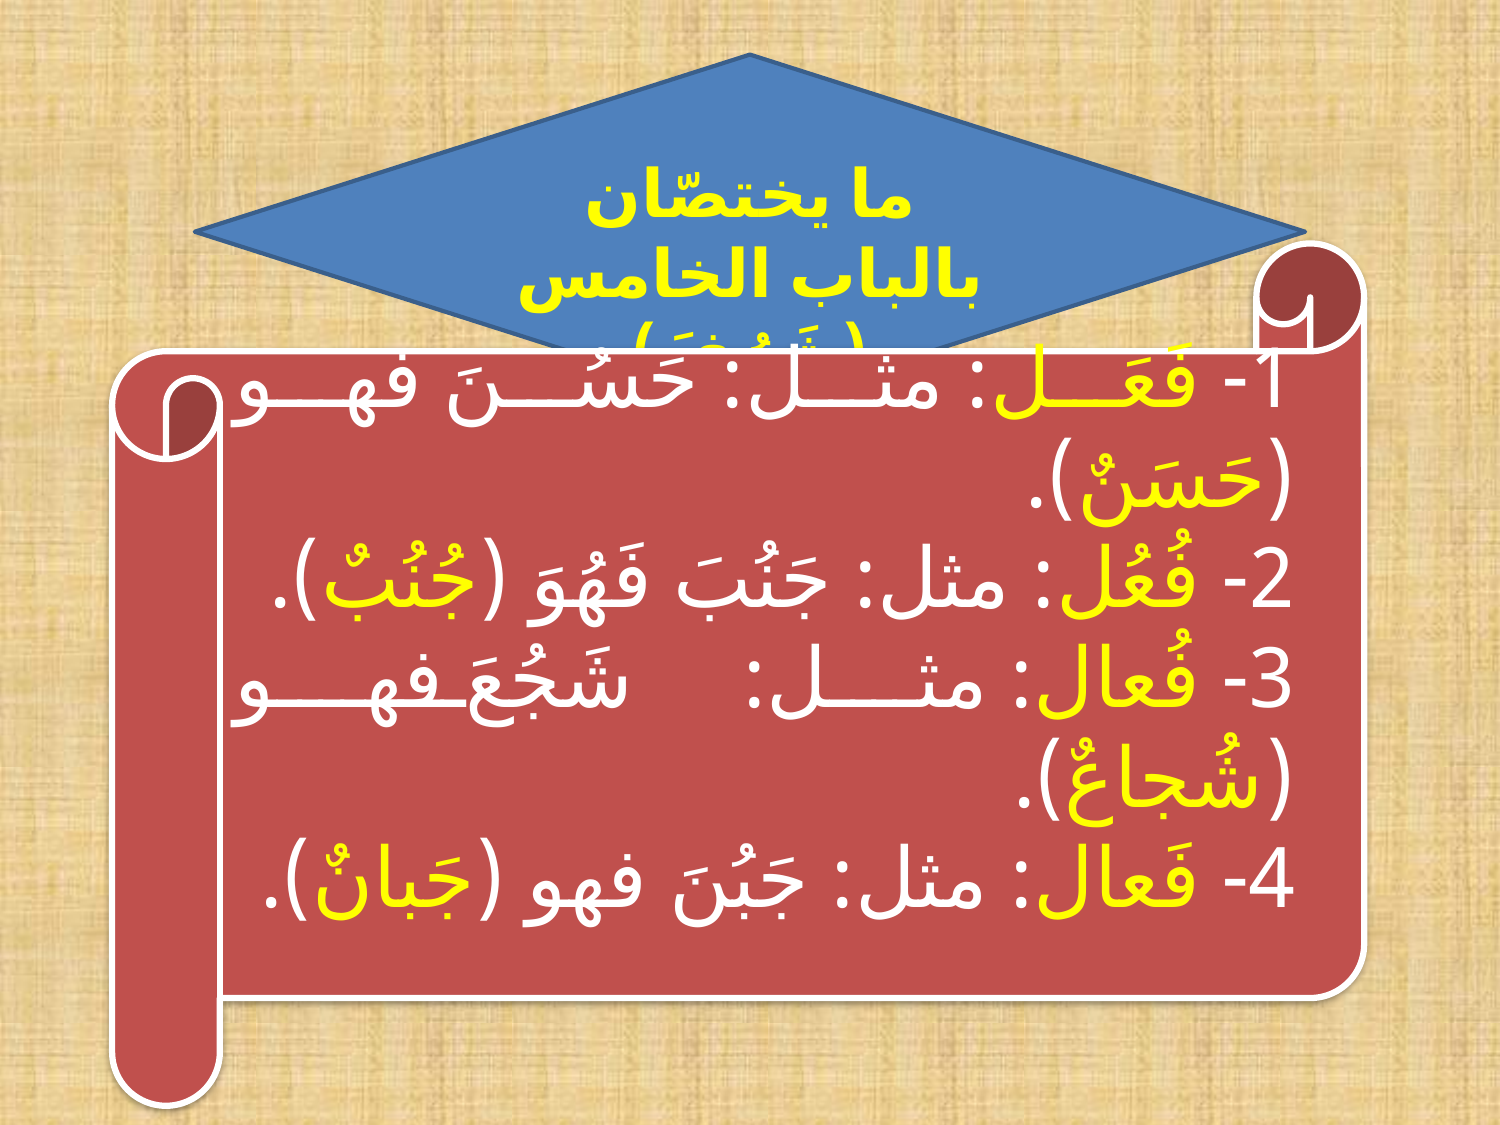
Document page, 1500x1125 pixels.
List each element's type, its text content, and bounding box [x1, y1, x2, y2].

text_box ما يختصّان بالباب الخامس (شَرُفَ) [192, 52, 1308, 346]
picture [0, 0, 1500, 1125]
text_box 1- فَعَل: مثل: حَسُنَ فهو (حَسَنٌ). 2- فُعُل: مثل: جَنُبَ فَهُوَ (جُنُبٌ). 3- فُعال: مثل: شَجُعَ فهو (شُجاعٌ). 4- فَعال: مثل: جَبُنَ فهو (جَبانٌ). [108, 240, 1368, 1109]
